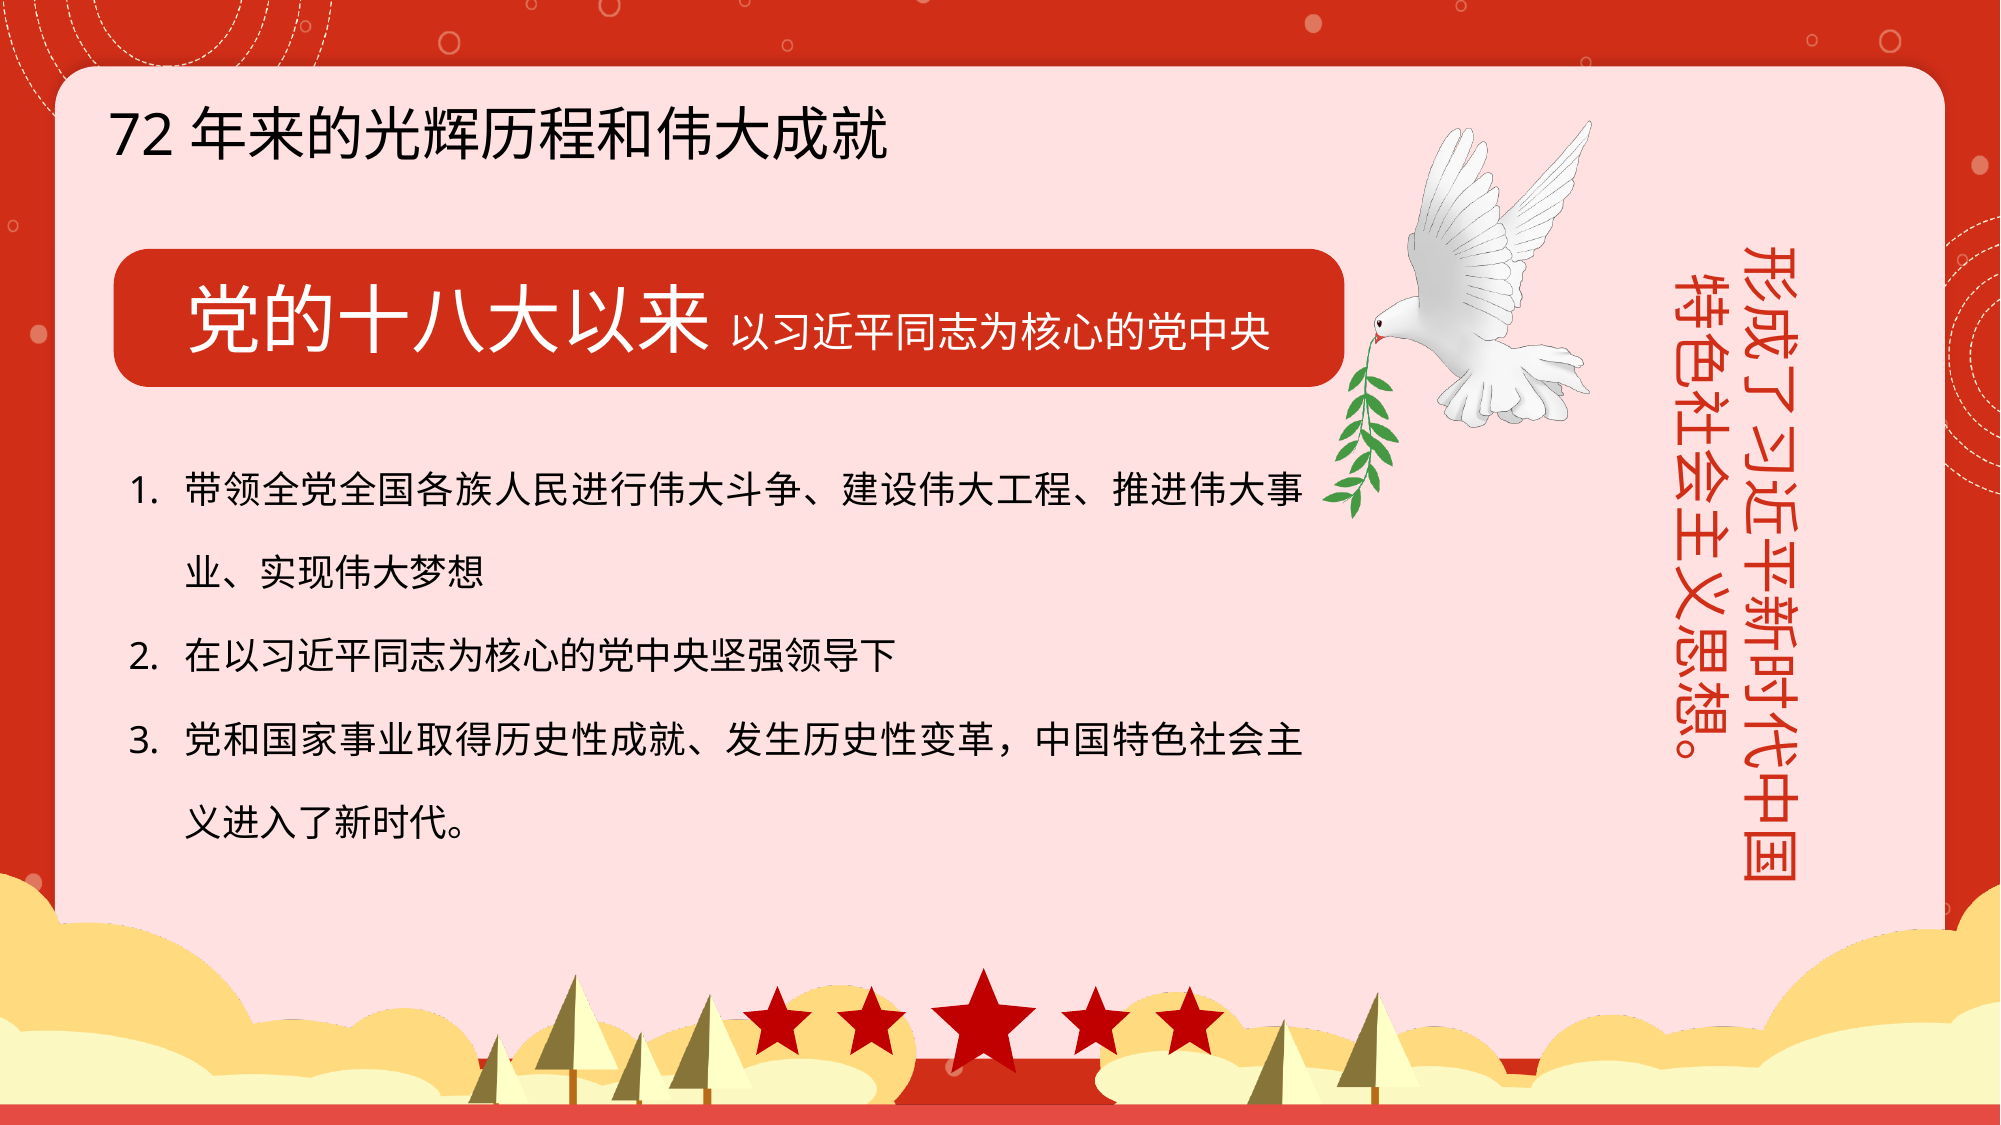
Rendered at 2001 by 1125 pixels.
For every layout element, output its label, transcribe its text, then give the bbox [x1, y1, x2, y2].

picture [0, 0, 2000, 1125]
text_box 党的十八大以来 以习近平同志为核心的党中央 [111, 246, 1258, 390]
text_box [172, 692, 720, 782]
text_box 形成了习近平新时代中国 特色社会主义思想。 [1541, 203, 1936, 1006]
text_box [233, 805, 932, 1125]
text_box [172, 809, 720, 1005]
text_box 72年来的光辉历程和伟大成就 [93, 89, 903, 175]
text_box 带领全党全国各族人民进行伟大斗争、建设伟大工程、推进伟大事业、实现伟大梦想 在以习近平同志为核心的党中央坚强领导下 党和国家事业取得历史性成就、发生历史性变革，中国特色社会主义进入了新时代。 [112, 416, 1321, 856]
